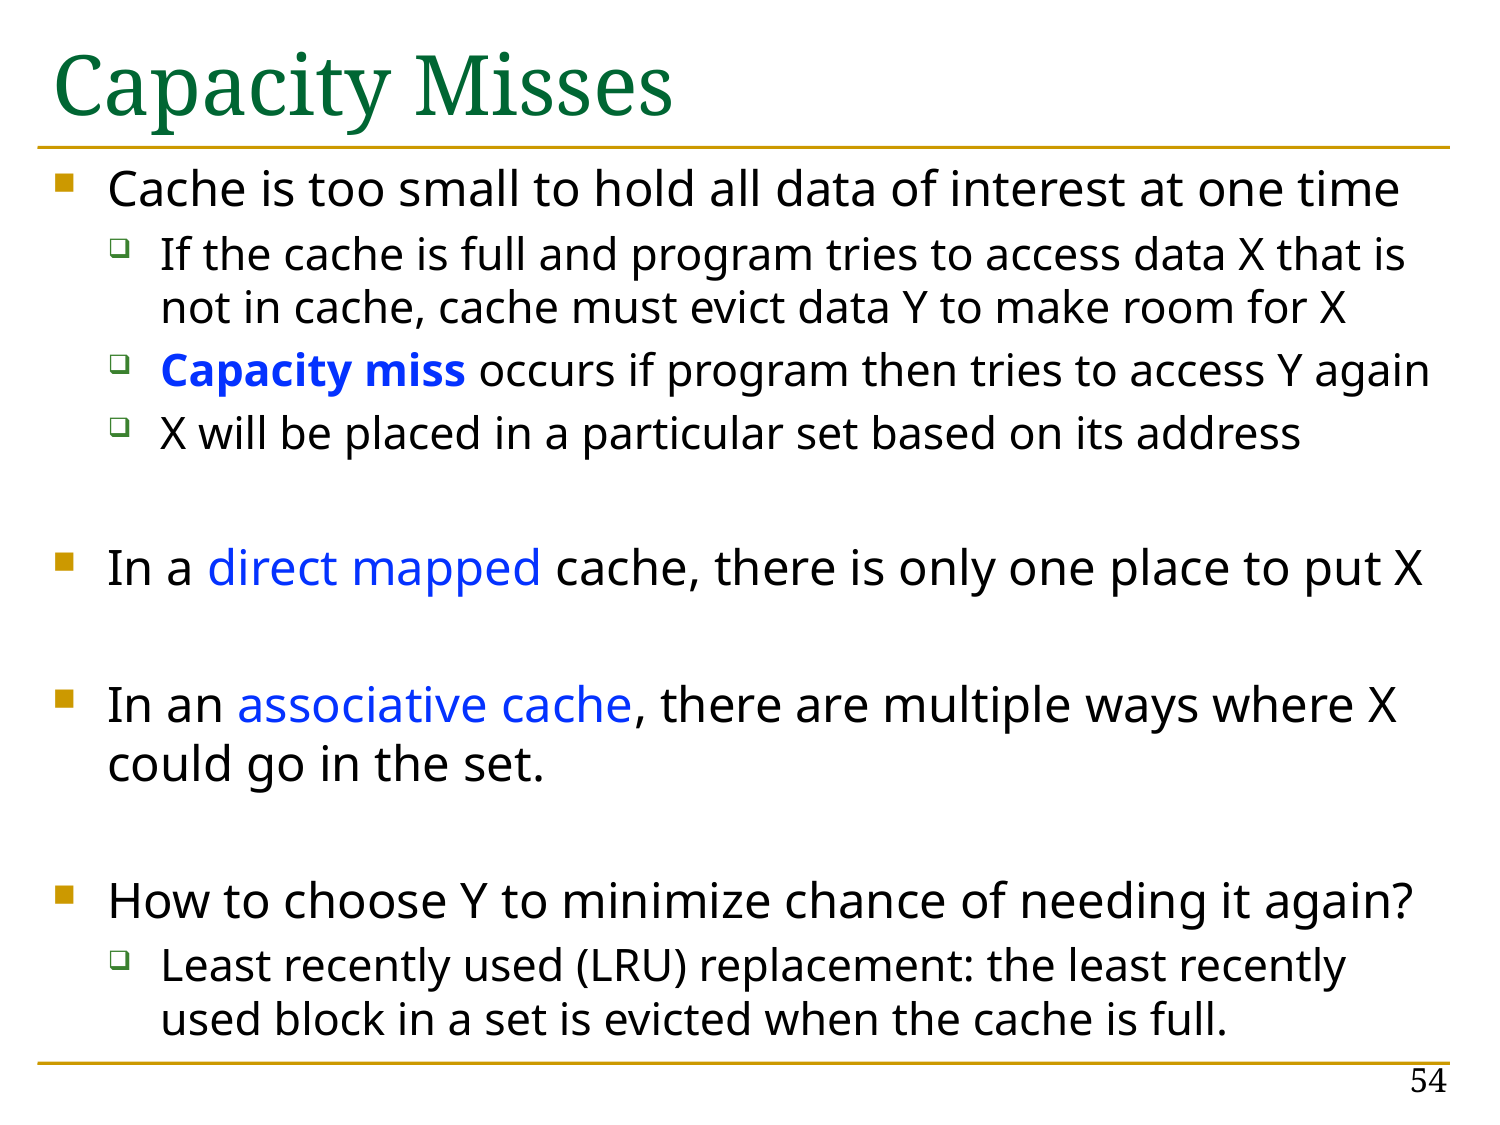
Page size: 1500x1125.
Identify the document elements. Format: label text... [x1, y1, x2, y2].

slide_number 54 [1111, 1036, 1462, 1112]
title Capacity Misses [37, 24, 1450, 149]
list Cache is too small to hold all data of interest at one time If the cache is full and program tries to access data X that is not in cache, cache must evict data Y to make room for X Capacity miss occurs if program then tries to access Y again X will be placed in a particular set based on its address In a direct mapped cache, there is only one place to put X In an associative cache, there are multiple ways where X could go in the set. How to choose Y to minimize chance of needing it again? Least recently used (LRU) replacement: the least recently used block in a set is evicted when the cache is full. [37, 149, 1450, 1063]
